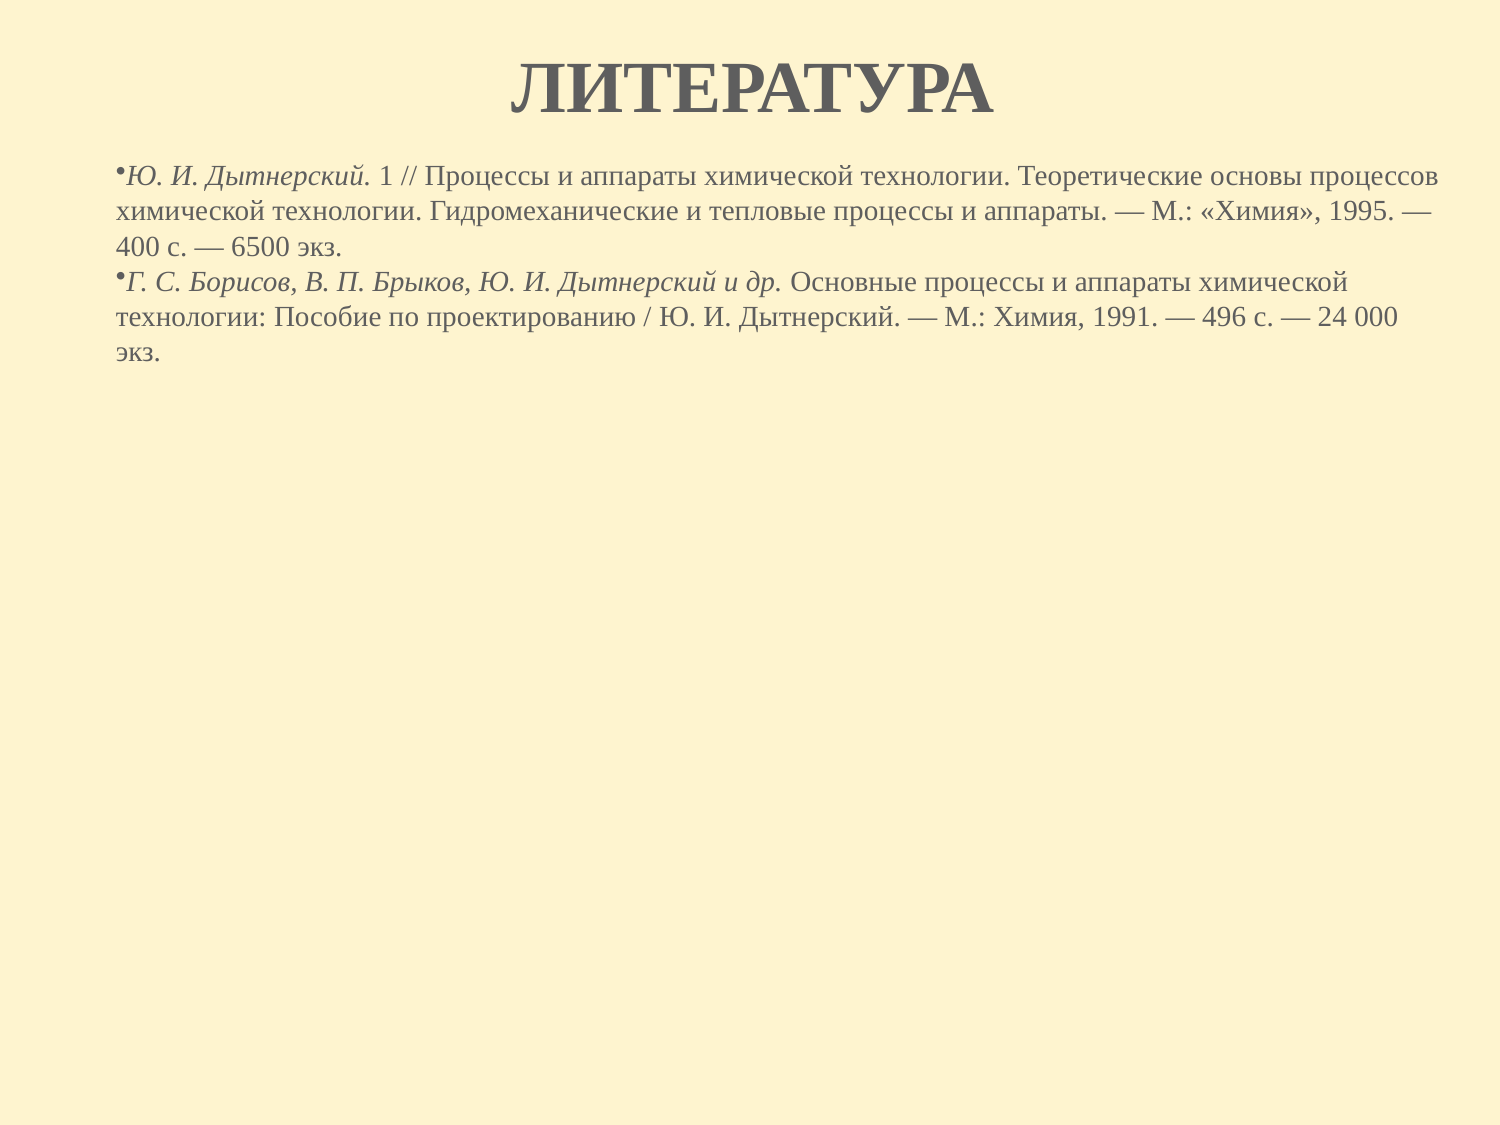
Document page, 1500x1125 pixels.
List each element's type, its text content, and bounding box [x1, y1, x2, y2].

title ЛИТЕРАТУРА [115, 30, 1391, 135]
list Ю. И. Дытнерский. 1 // Процессы и аппараты химической технологии. Теоретические основы процессов химической технологии. Гидромеханические и тепловые процессы и аппараты. — М.: «Химия», 1995. — 400 с. — 6500 экз. Г. С. Борисов, В. П. Брыков, Ю. И. Дытнерский и др. Основные процессы и аппараты химической технологии: Пособие по проектированию / Ю. И. Дытнерский. — М.: Химия, 1991. — 496 с. — 24 000 экз. [115, 149, 1451, 786]
